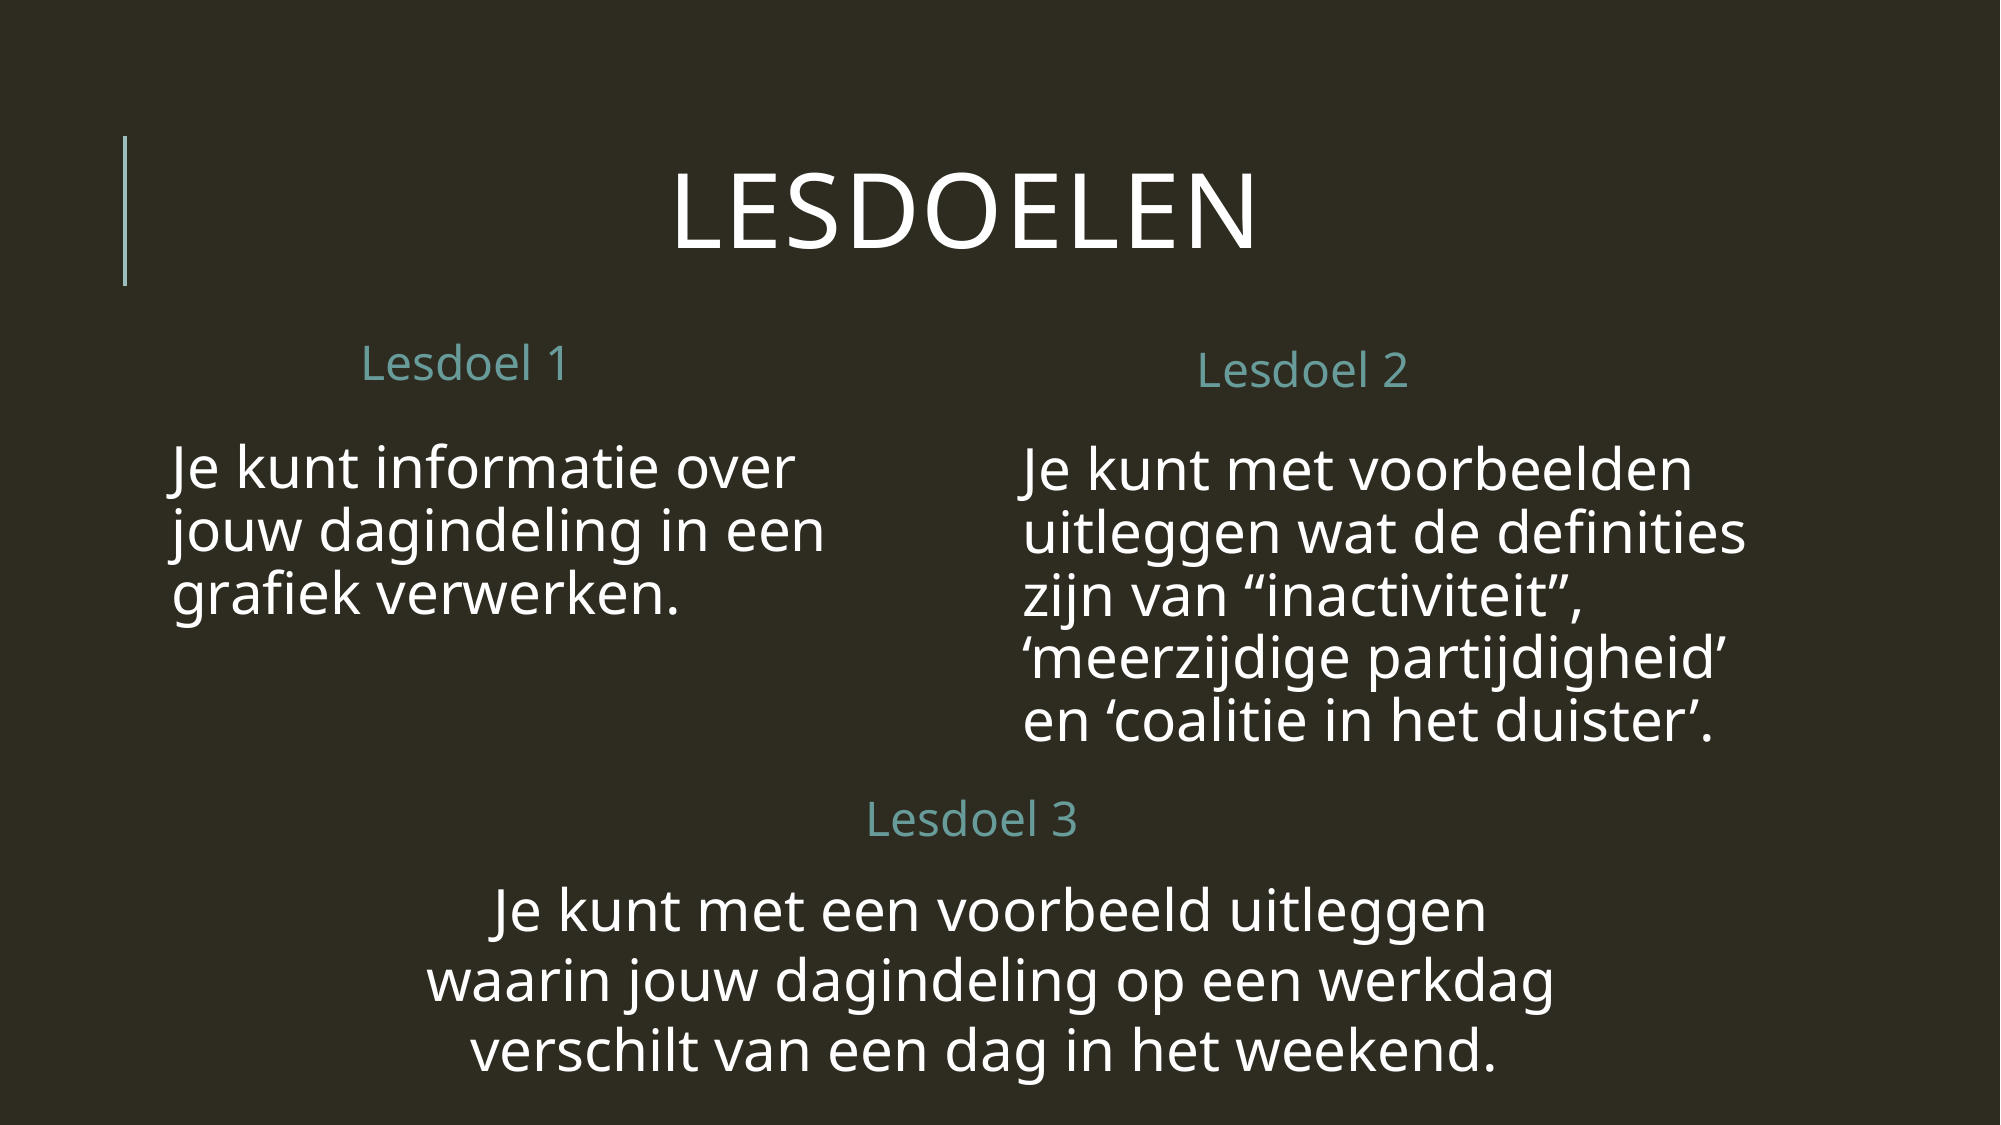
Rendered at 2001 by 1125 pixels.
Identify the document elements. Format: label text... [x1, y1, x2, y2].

text_box Lesdoel 3 [843, 753, 1624, 889]
list Je kunt met voorbeelden uitleggen wat de definities zijn van “inactiviteit”, ‘meerzijdige partijdigheid’ en ‘coalitie in het duister’. [999, 432, 1780, 981]
list Lesdoel 1 [337, 297, 1118, 433]
list Lesdoel 2 [1174, 304, 1955, 440]
text_box Je kunt met een voorbeeld uitleggen waarin jouw dagindeling op een werkdag verschilt van een dag in het weekend. [402, 865, 1581, 1125]
title Lesdoelen [168, 96, 1763, 342]
list Je kunt informatie over jouw dagindeling in een grafiek verwerken. [148, 430, 929, 979]
